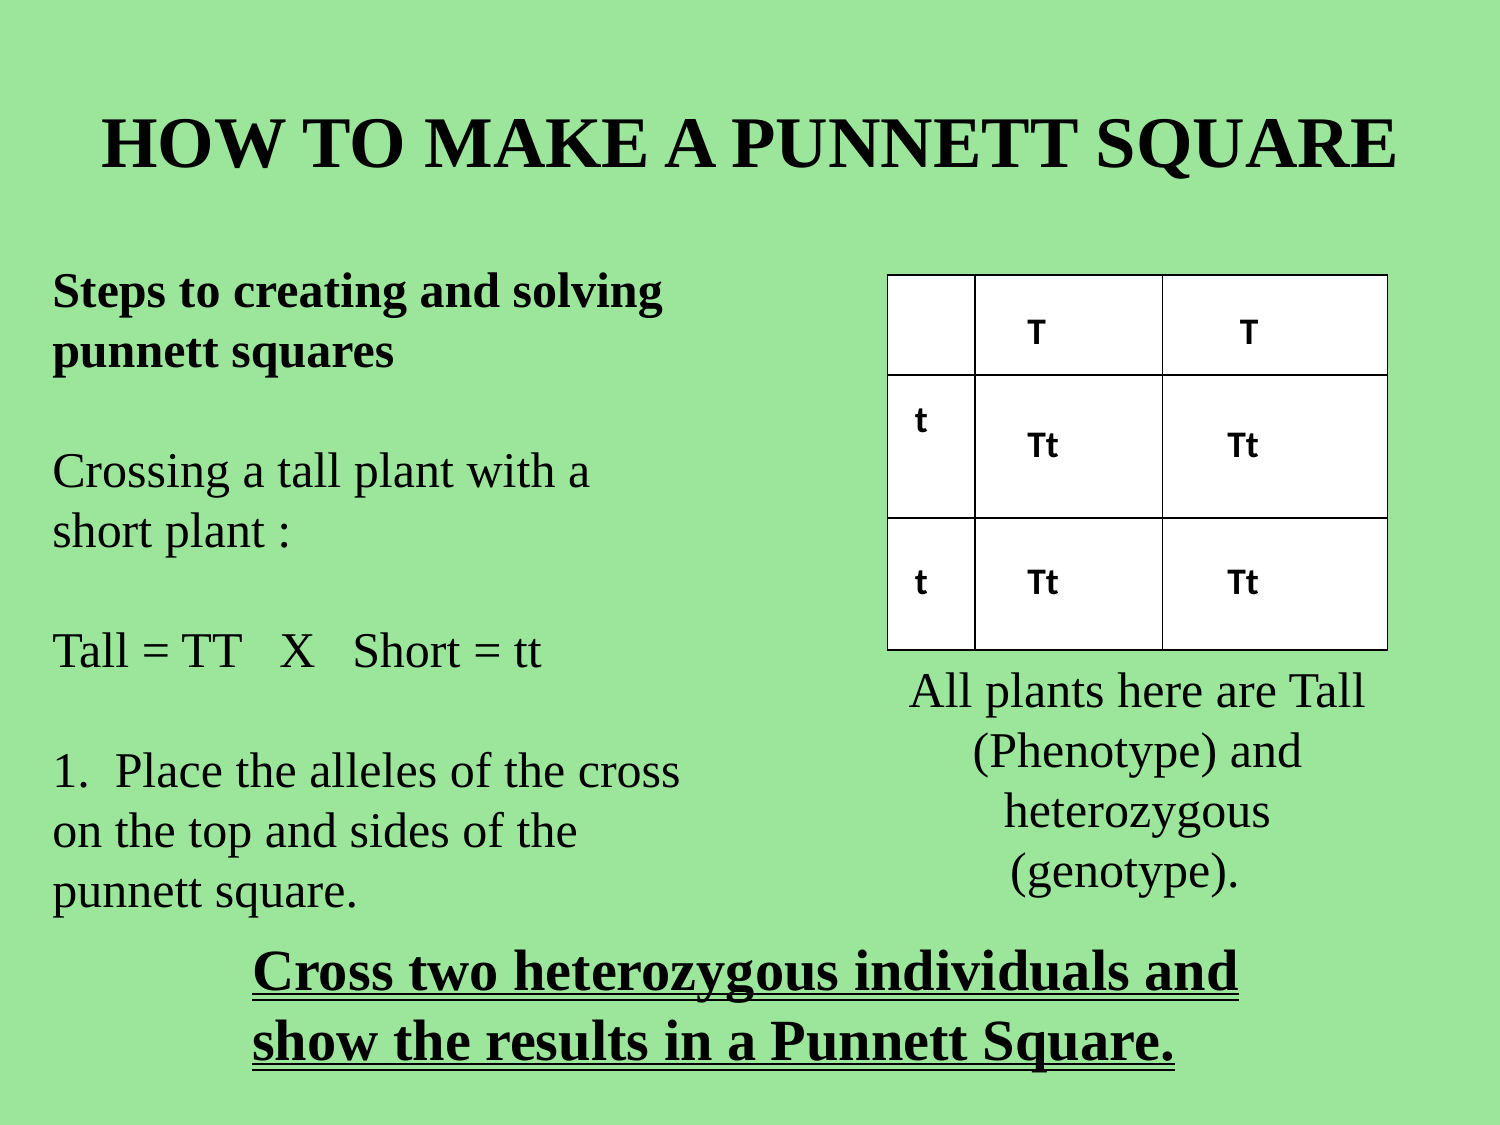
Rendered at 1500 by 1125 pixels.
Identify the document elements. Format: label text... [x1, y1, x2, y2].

table_header [888, 276, 974, 374]
table_cell [888, 519, 974, 649]
text_box Tt [1012, 412, 1100, 473]
text_box Cross two heterozygous individuals and show the results in a Punnett Square. [237, 924, 1350, 1080]
table_header [976, 276, 1162, 374]
text_box t [900, 387, 950, 448]
table_cell [1163, 376, 1387, 517]
text_box T [1224, 299, 1275, 360]
table_cell [976, 376, 1162, 517]
text_box t [900, 549, 950, 610]
text_box Tt [1212, 412, 1300, 473]
table_cell [976, 519, 1162, 649]
text_box Steps to creating and solving punnett squares Crossing a tall plant with a short plant : Tall = TT X Short = tt 1. Place the alleles of the cross on the top and sides of the punnett square. [37, 249, 713, 925]
table_header [1163, 276, 1387, 374]
table_cell [1163, 519, 1387, 649]
text_box Tt [1012, 549, 1088, 610]
text_box T [1012, 299, 1088, 360]
text_box Tt [1212, 549, 1300, 610]
table_cell [888, 376, 974, 517]
title HOW TO MAKE A PUNNETT SQUARE [75, 45, 1425, 233]
text_box All plants here are Tall (Phenotype) and heterozygous (genotype). [887, 649, 1388, 950]
